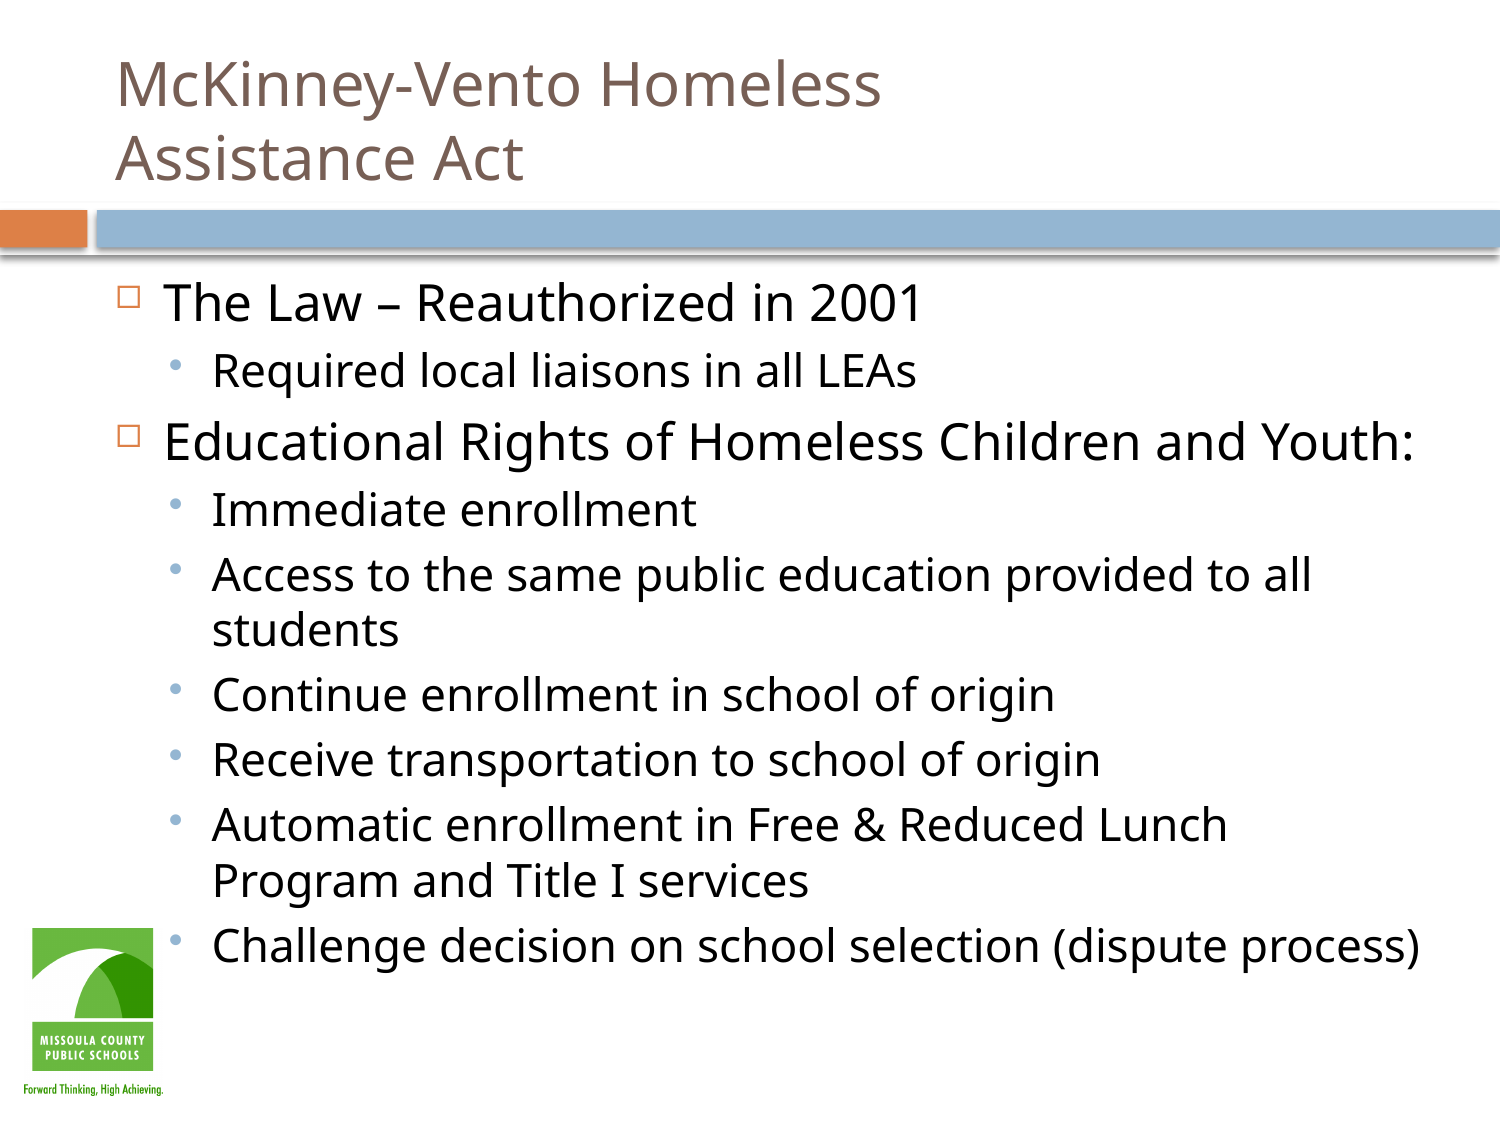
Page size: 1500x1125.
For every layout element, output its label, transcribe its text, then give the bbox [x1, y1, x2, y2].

list The Law – Reauthorized in 2001 Required local liaisons in all LEAs Educational Rights of Homeless Children and Youth: Immediate enrollment Access to the same public education provided to all students Continue enrollment in school of origin Receive transportation to school of origin Automatic enrollment in Free & Reduced Lunch Program and Title I services Challenge decision on school selection (dispute process) [100, 262, 1438, 1000]
picture [24, 927, 163, 1097]
title McKinney-Vento Homeless Assistance Act [100, 37, 1438, 200]
